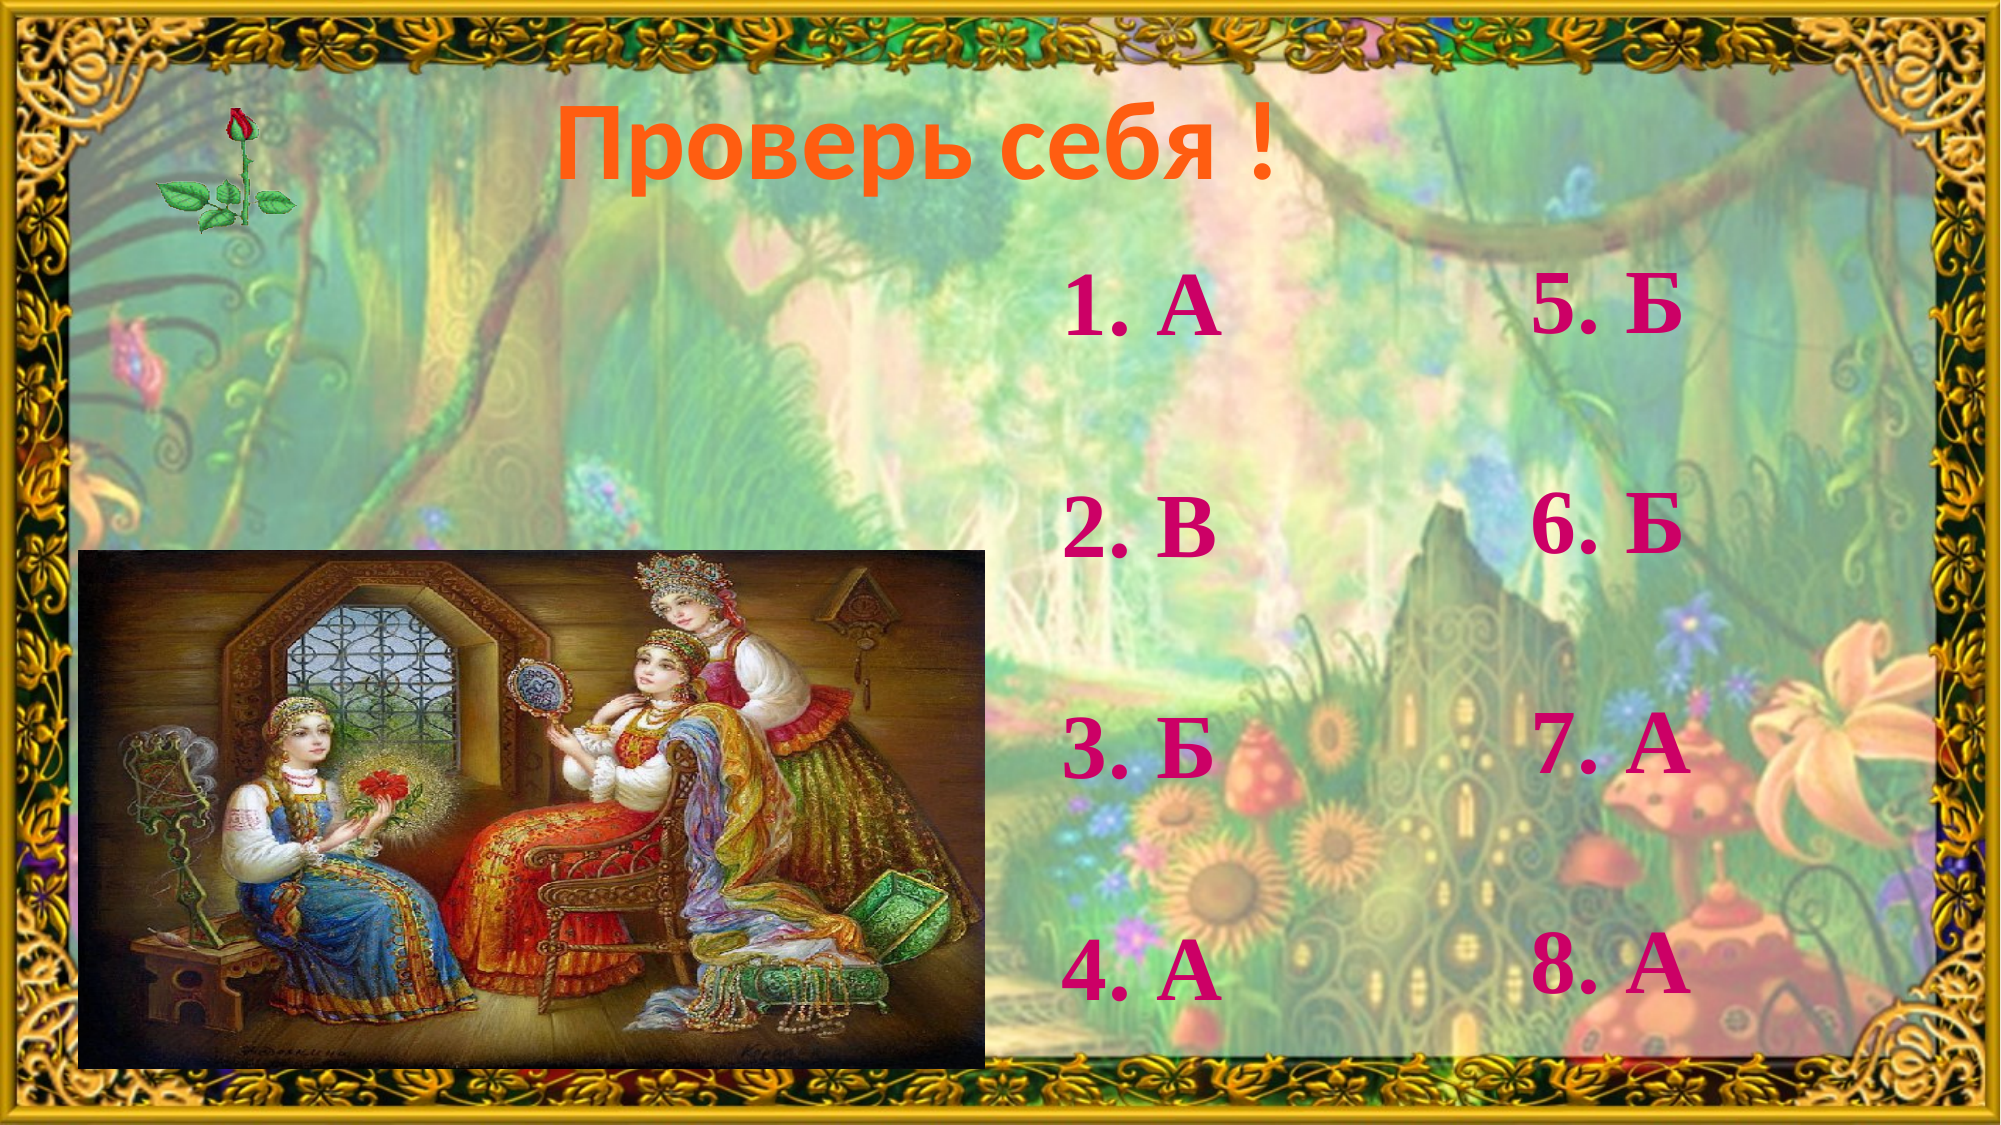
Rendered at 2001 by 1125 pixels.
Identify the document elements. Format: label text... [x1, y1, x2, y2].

text_box 5. Б 6. Б 7. А 8. А [1515, 234, 1907, 1020]
text_box Проверь себя ! [539, 60, 1297, 210]
picture [0, 0, 2001, 1125]
text_box [105, 57, 2000, 218]
text_box 1. А 2. В 3. Б 4. А [1046, 257, 1863, 1090]
